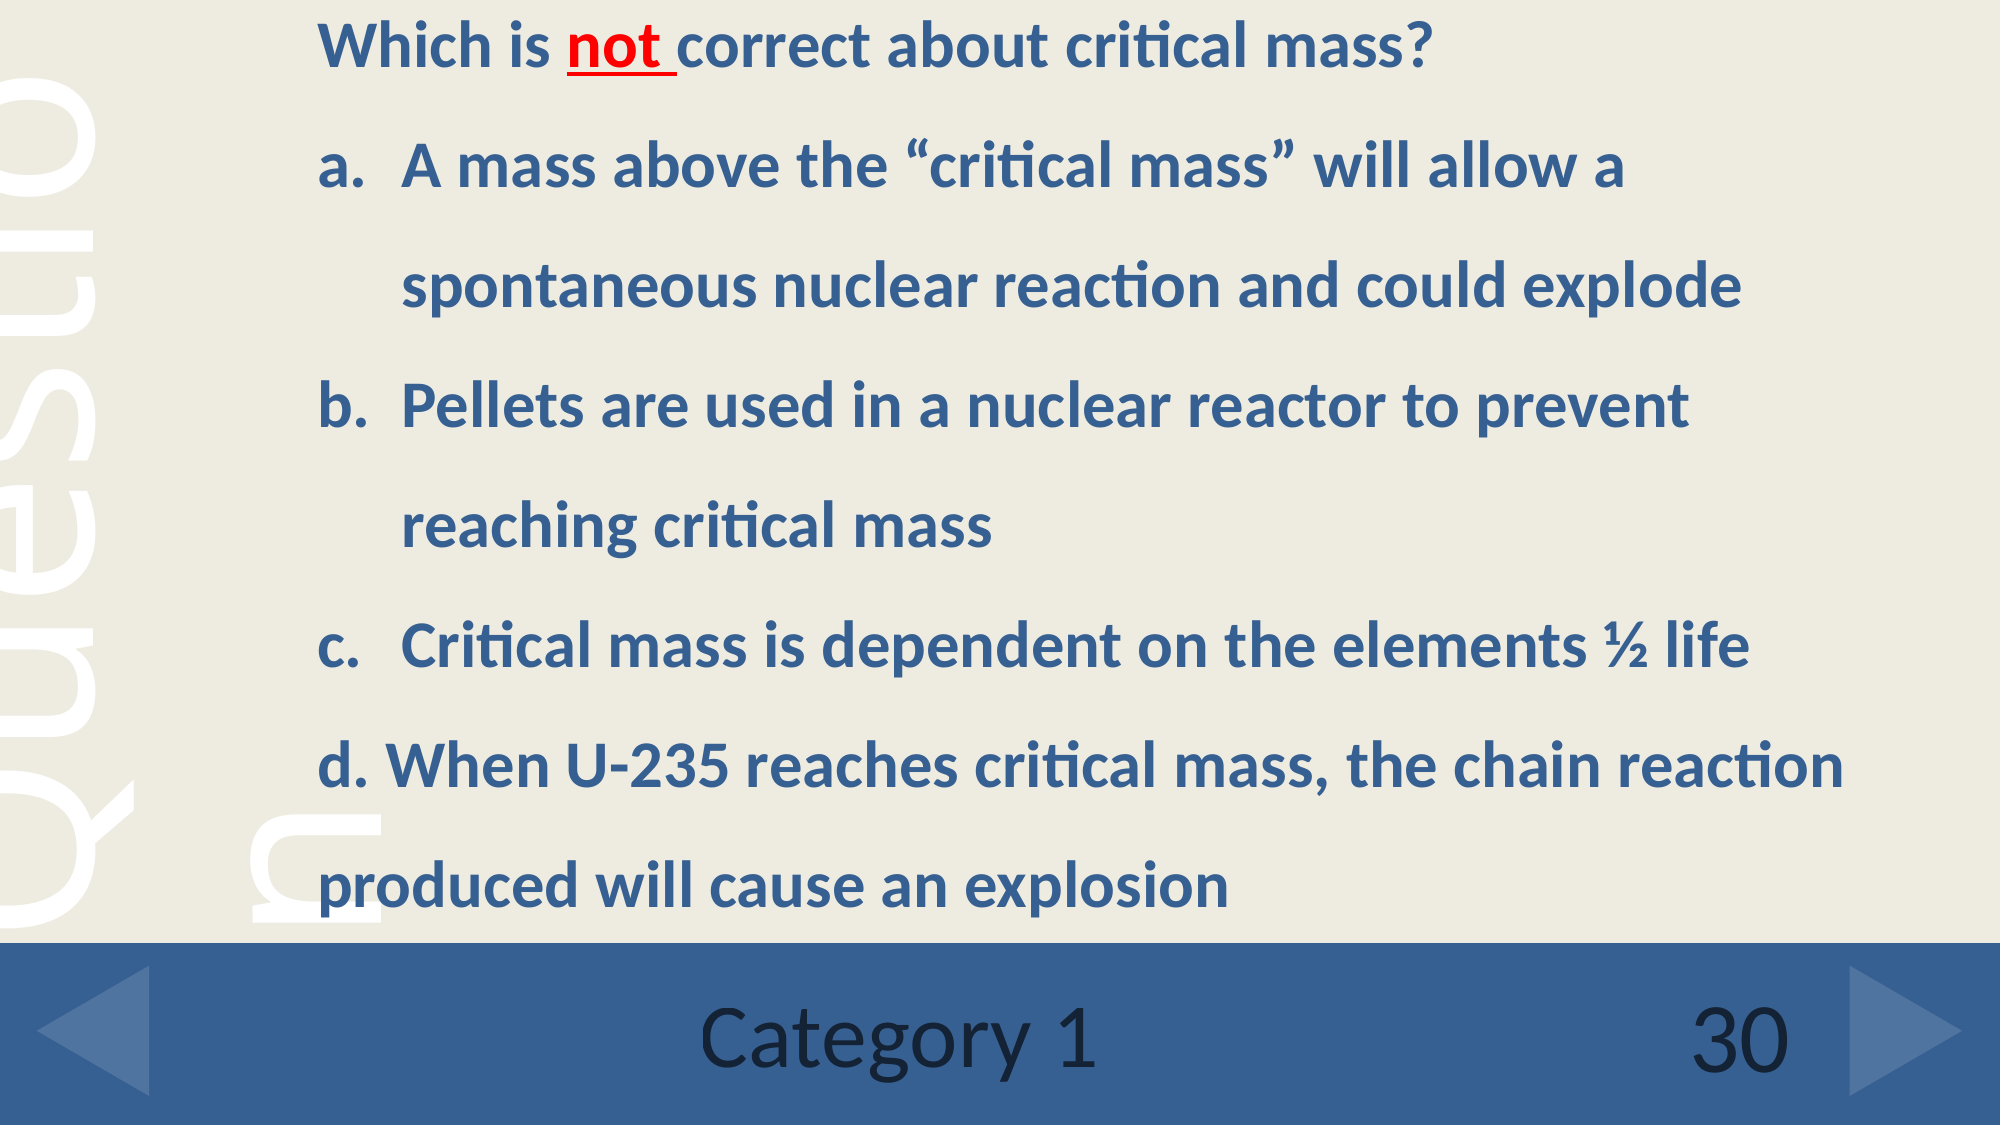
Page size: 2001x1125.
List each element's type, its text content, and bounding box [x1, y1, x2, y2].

list 30 [1800, 967, 1806, 1097]
title Category 1 [0, 937, 1800, 1125]
list Which is not correct about critical mass? A mass above the “critical mass” will allow a spontaneous nuclear reaction and could explode Pellets are used in a nuclear reactor to prevent reaching critical mass Critical mass is dependent on the elements ½ life d. When U-235 reaches critical mass, the chain reaction produced will cause an explosion [302, 111, 1935, 850]
